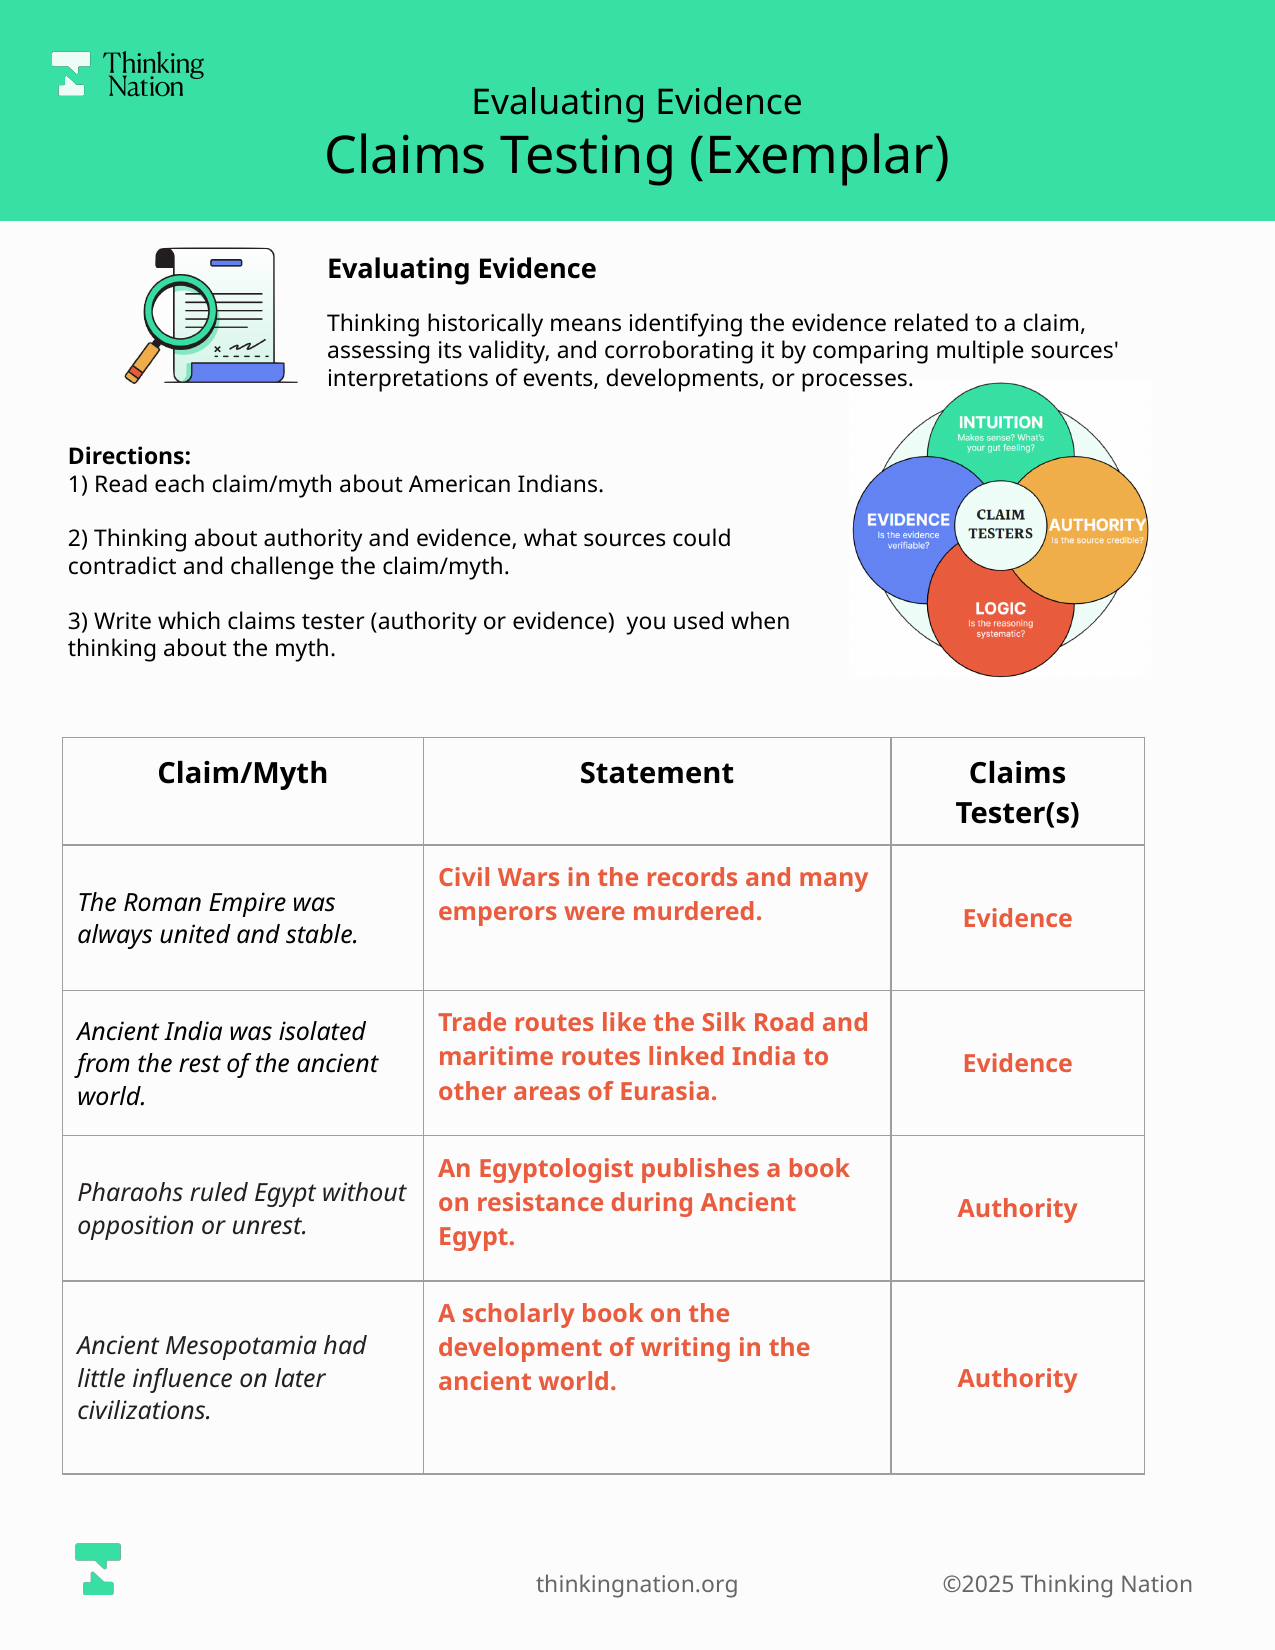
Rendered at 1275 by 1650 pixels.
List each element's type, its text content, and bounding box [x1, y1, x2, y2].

table_cell Pharaohs ruled Egypt without opposition or unrest. [63, 1136, 423, 1280]
table_cell Evidence [892, 991, 1144, 1135]
table_cell Authority [892, 1282, 1144, 1473]
table_cell Civil Wars in the records and many emperors were murdered. [424, 846, 890, 990]
picture [113, 218, 309, 413]
table_cell The Roman Empire was always united and stable. [63, 846, 423, 990]
table_cell A scholarly book on the development of writing in the ancient world. [424, 1282, 890, 1473]
table_cell Trade routes like the Silk Road and maritime routes linked India to other areas of Eurasia. [424, 991, 890, 1135]
table_header Claim/Myth [63, 738, 423, 844]
text_box Directions: 1) Read each claim/myth about American Indians. 2) Thinking about authority and evidence, what sources could contradict and challenge the claim/myth. 3) Write which claims tester (authority or evidence) you used when thinking about the myth. [52, 426, 843, 677]
table_cell Evidence [892, 846, 1144, 990]
table_header Statement [424, 738, 890, 844]
table_cell Ancient India was isolated from the rest of the ancient world. [63, 991, 423, 1135]
text_box ©2025 Thinking Nation [907, 1553, 1210, 1605]
table_header Claims Tester(s) [892, 738, 1144, 844]
table_cell An Egyptologist publishes a book on resistance during Ancient Egypt. [424, 1136, 890, 1280]
table_cell Authority [892, 1136, 1144, 1280]
text_box Evaluating Evidence Thinking historically means identifying the evidence related to a claim, assessing its validity, and corroborating it by comparing multiple sources' interpretations of events, developments, or processes. [313, 232, 1201, 400]
picture [62, 1533, 134, 1605]
text_box thinkingnation.org [486, 1553, 789, 1605]
table_cell Ancient Mesopotamia had little influence on later civilizations. [63, 1282, 423, 1473]
picture [35, 37, 210, 110]
picture [848, 381, 1152, 679]
text_box Evaluating Evidence Claims Testing (Exemplar) [0, 0, 1275, 221]
